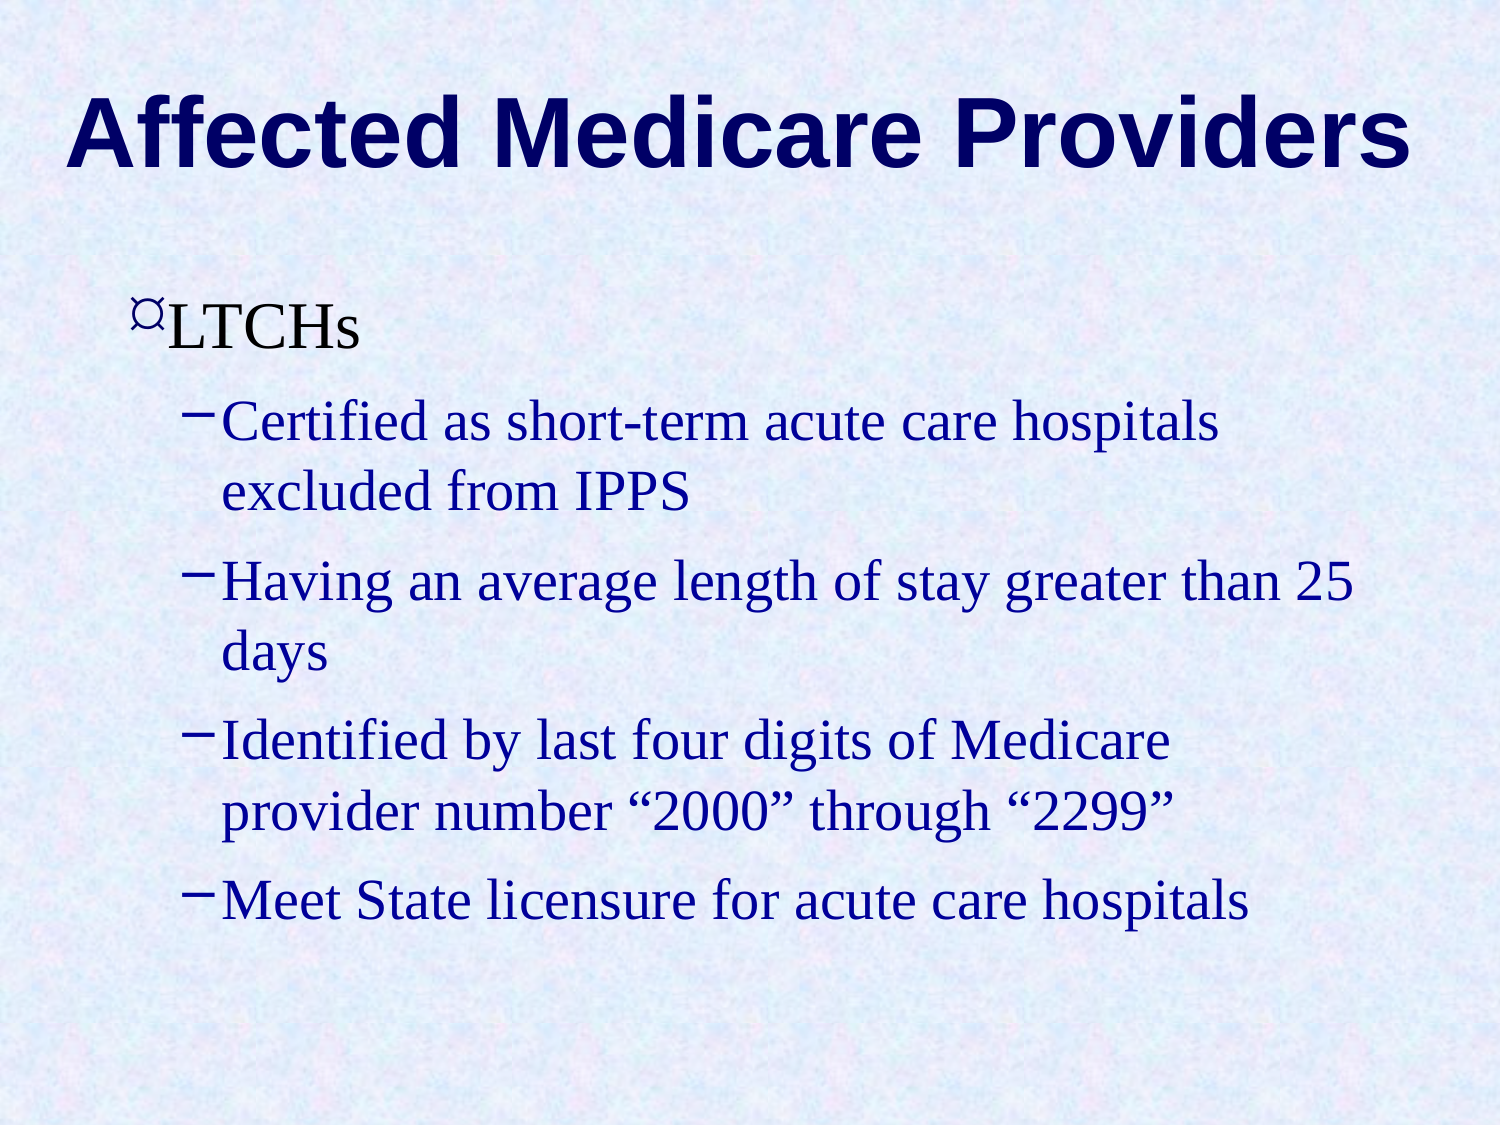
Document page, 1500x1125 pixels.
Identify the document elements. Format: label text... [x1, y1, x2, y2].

title Affected Medicare Providers [50, 37, 1450, 238]
list LTCHs Certified as short-term acute care hospitals excluded from IPPS Having an average length of stay greater than 25 days Identified by last four digits of Medicare provider number “2000” through “2299” Meet State licensure for acute care hospitals [112, 275, 1375, 1050]
